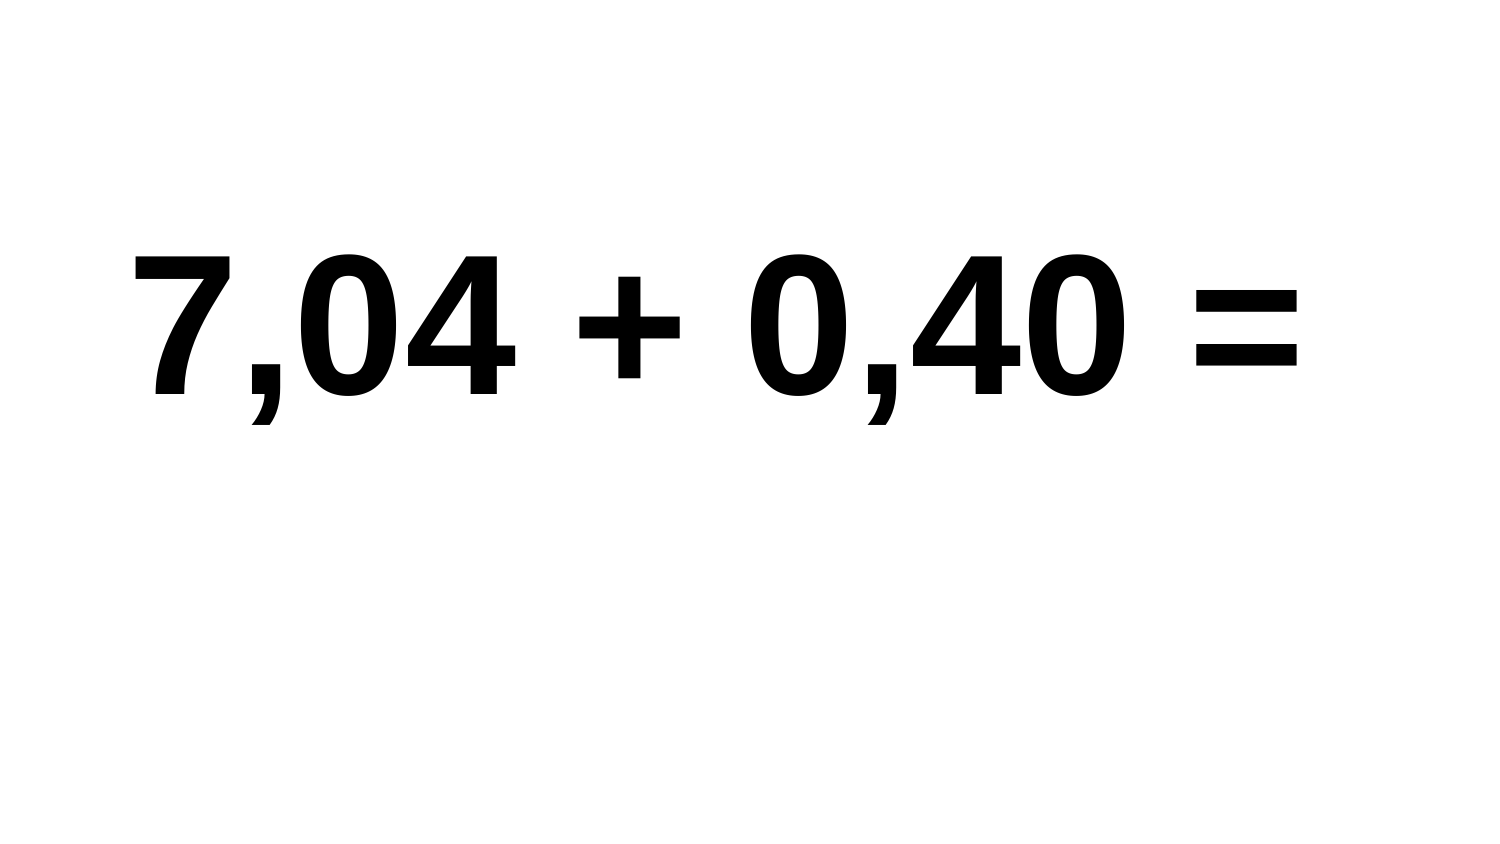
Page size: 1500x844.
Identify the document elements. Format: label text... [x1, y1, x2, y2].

text_box 7,04 + 0,40 = [112, 259, 1388, 450]
